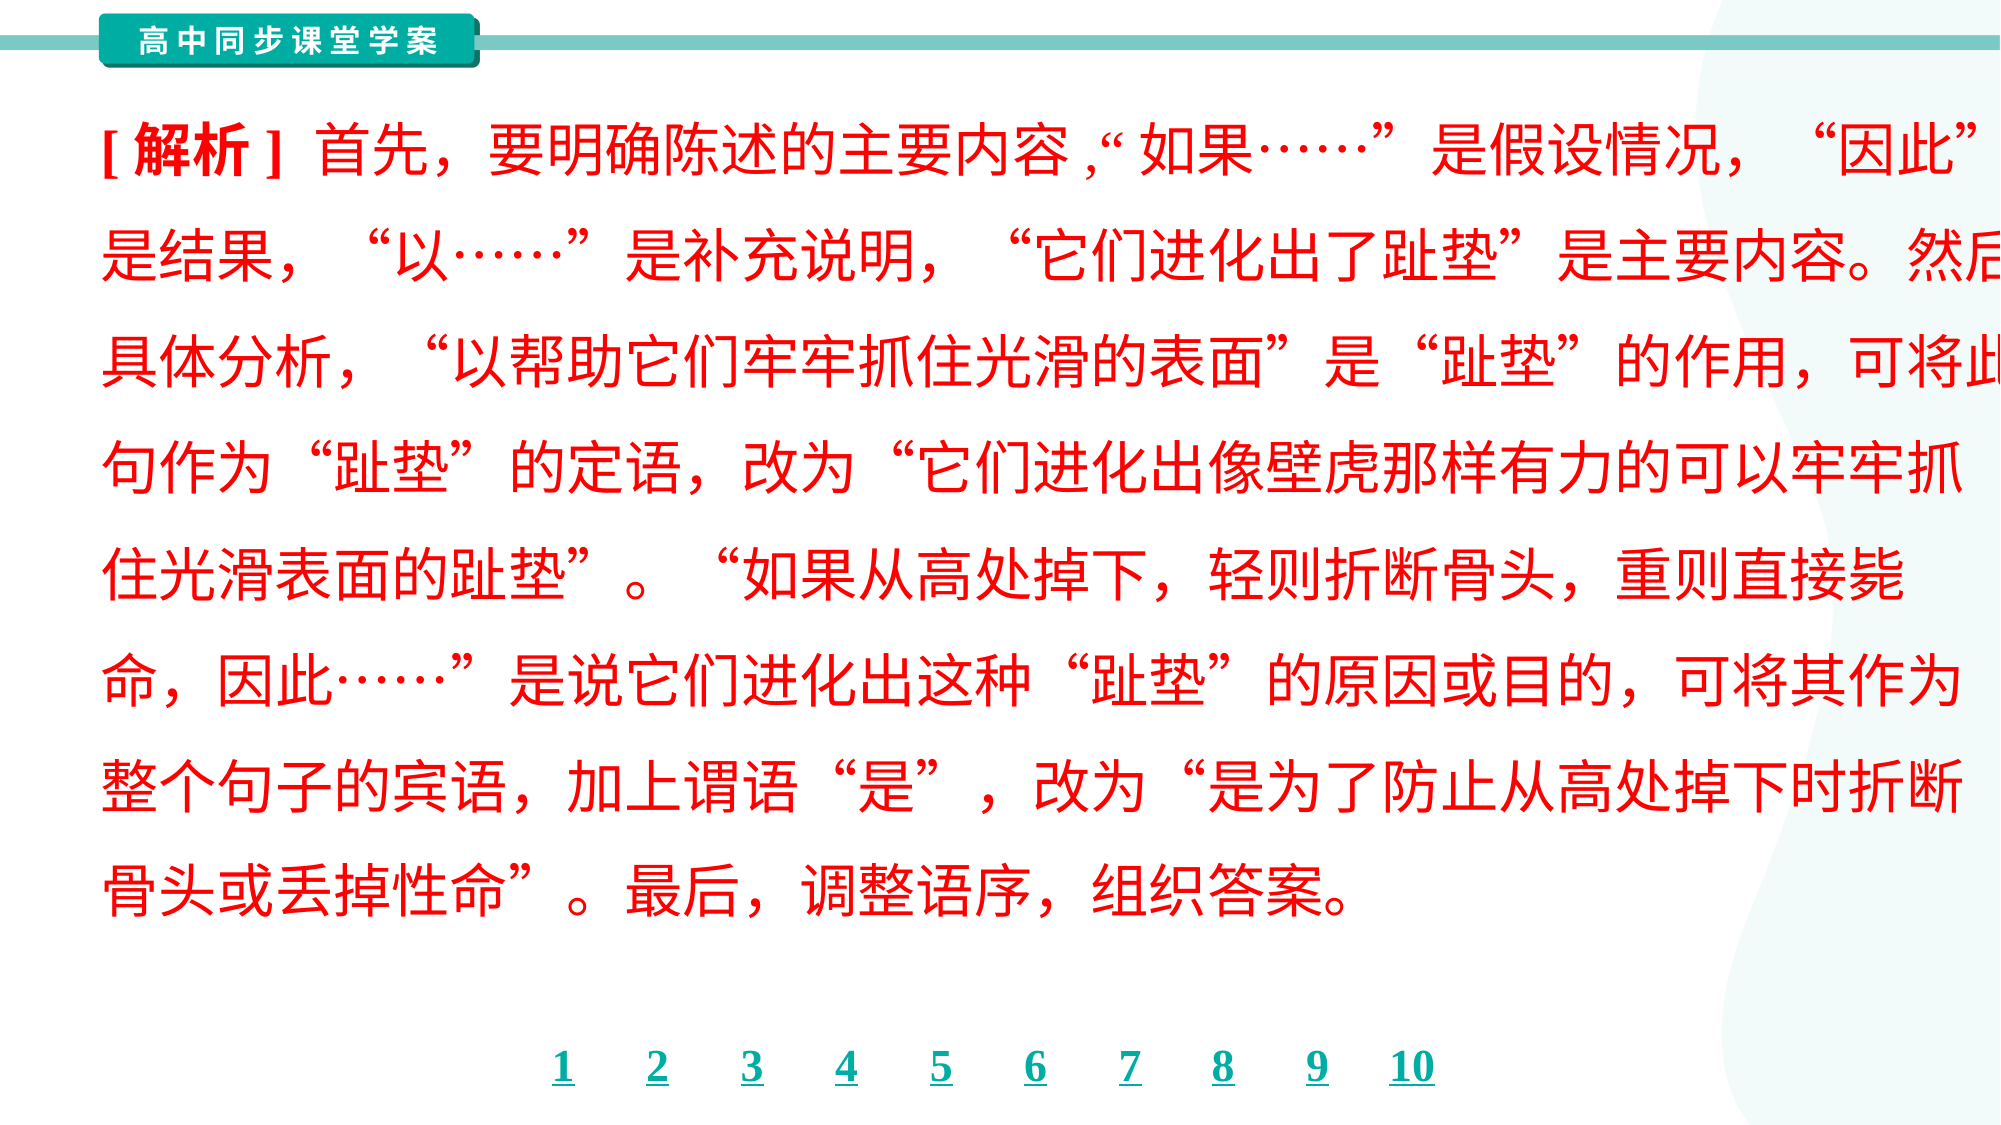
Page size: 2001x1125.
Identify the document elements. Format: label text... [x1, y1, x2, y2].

picture [0, 0, 2000, 1125]
text_box [解析] 首先，要明确陈述的主要内容,“如果……”是假设情况，“因此” 是结果，“以……”是补充说明，“它们进化出了趾垫”是主要内容。然后， 具体分析，“以帮助它们牢牢抓住光滑的表面”是“趾垫”的作用，可将此 句作为“趾垫”的定语，改为“它们进化出像壁虎那样有力的可以牢牢抓 住光滑表面的趾垫”。“如果从高处掉下，轻则折断骨头，重则直接毙 命，因此……”是说它们进化出这种“趾垫”的原因或目的，可将其作为 整个句子的宾语，加上谓语“是”，改为“是为了防止从高处掉下时折断 骨头或丢掉性命”。最后，调整语序，组织答案。 [100, 76, 1899, 914]
